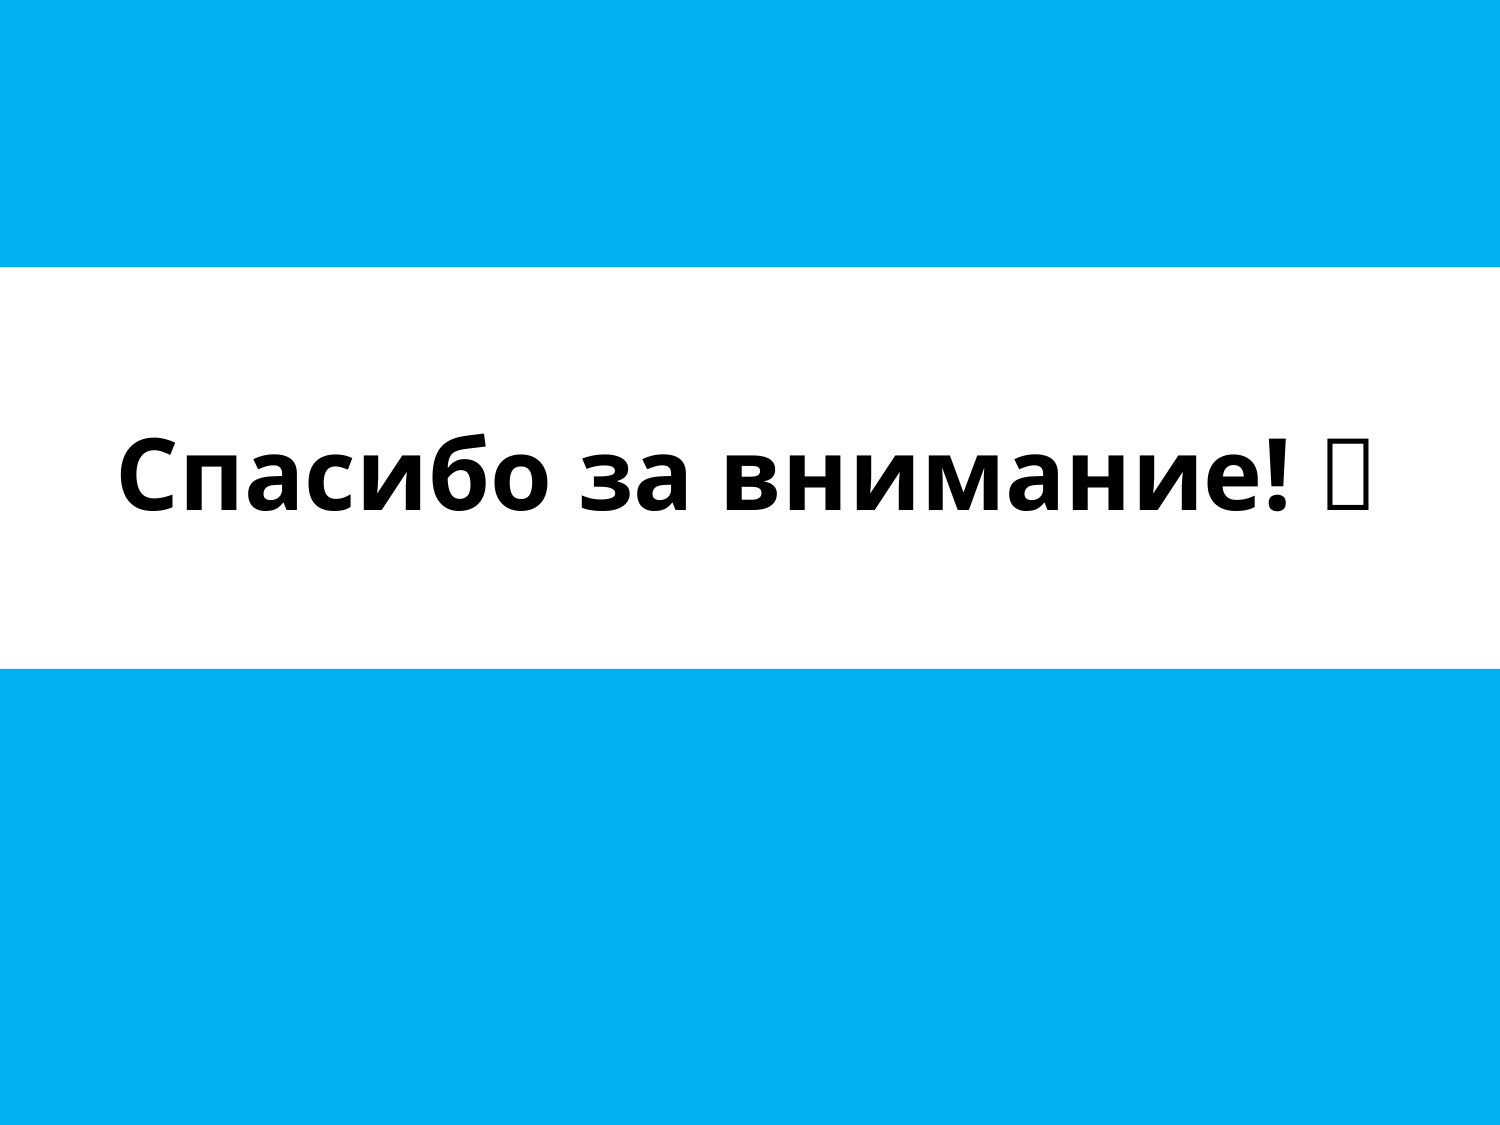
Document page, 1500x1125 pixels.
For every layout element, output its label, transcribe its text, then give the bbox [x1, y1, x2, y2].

text_box [0, 667, 1500, 1125]
title Спасибо за внимание!  [29, 432, 1465, 669]
text_box [0, 0, 1500, 269]
